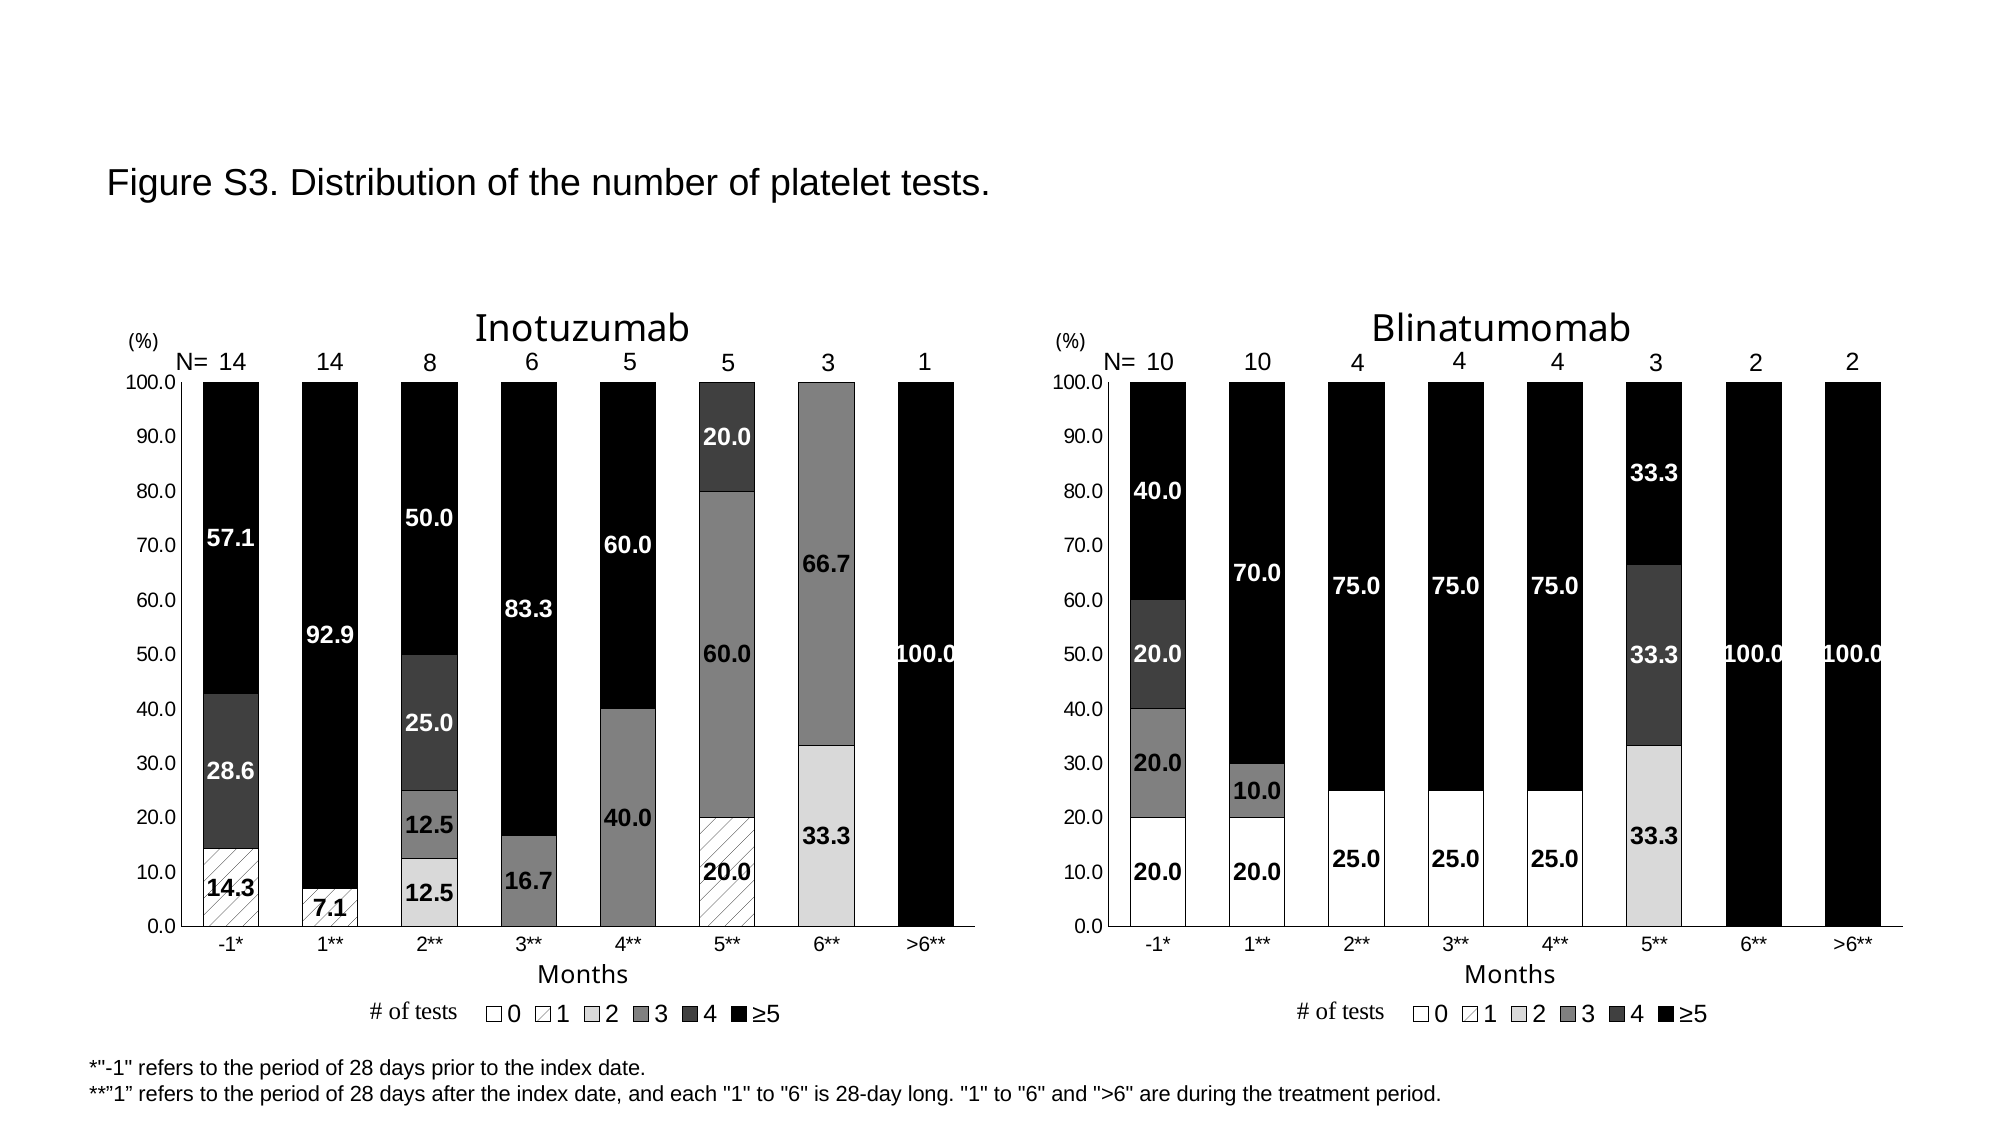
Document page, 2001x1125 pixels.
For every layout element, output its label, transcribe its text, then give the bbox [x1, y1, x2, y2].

chart [95, 266, 999, 1037]
chart [1022, 266, 1926, 1037]
text_box Figure S3. Distribution of the number of platelet tests. [91, 150, 1819, 211]
text_box *"-1" refers to the period of 28 days prior to the index date. **”1” refers to the period of 28 days after the index date, and each "1" to "6" is 28-day long. "1" to "6" and ">6" are during the treatment period. [74, 1045, 1905, 1114]
